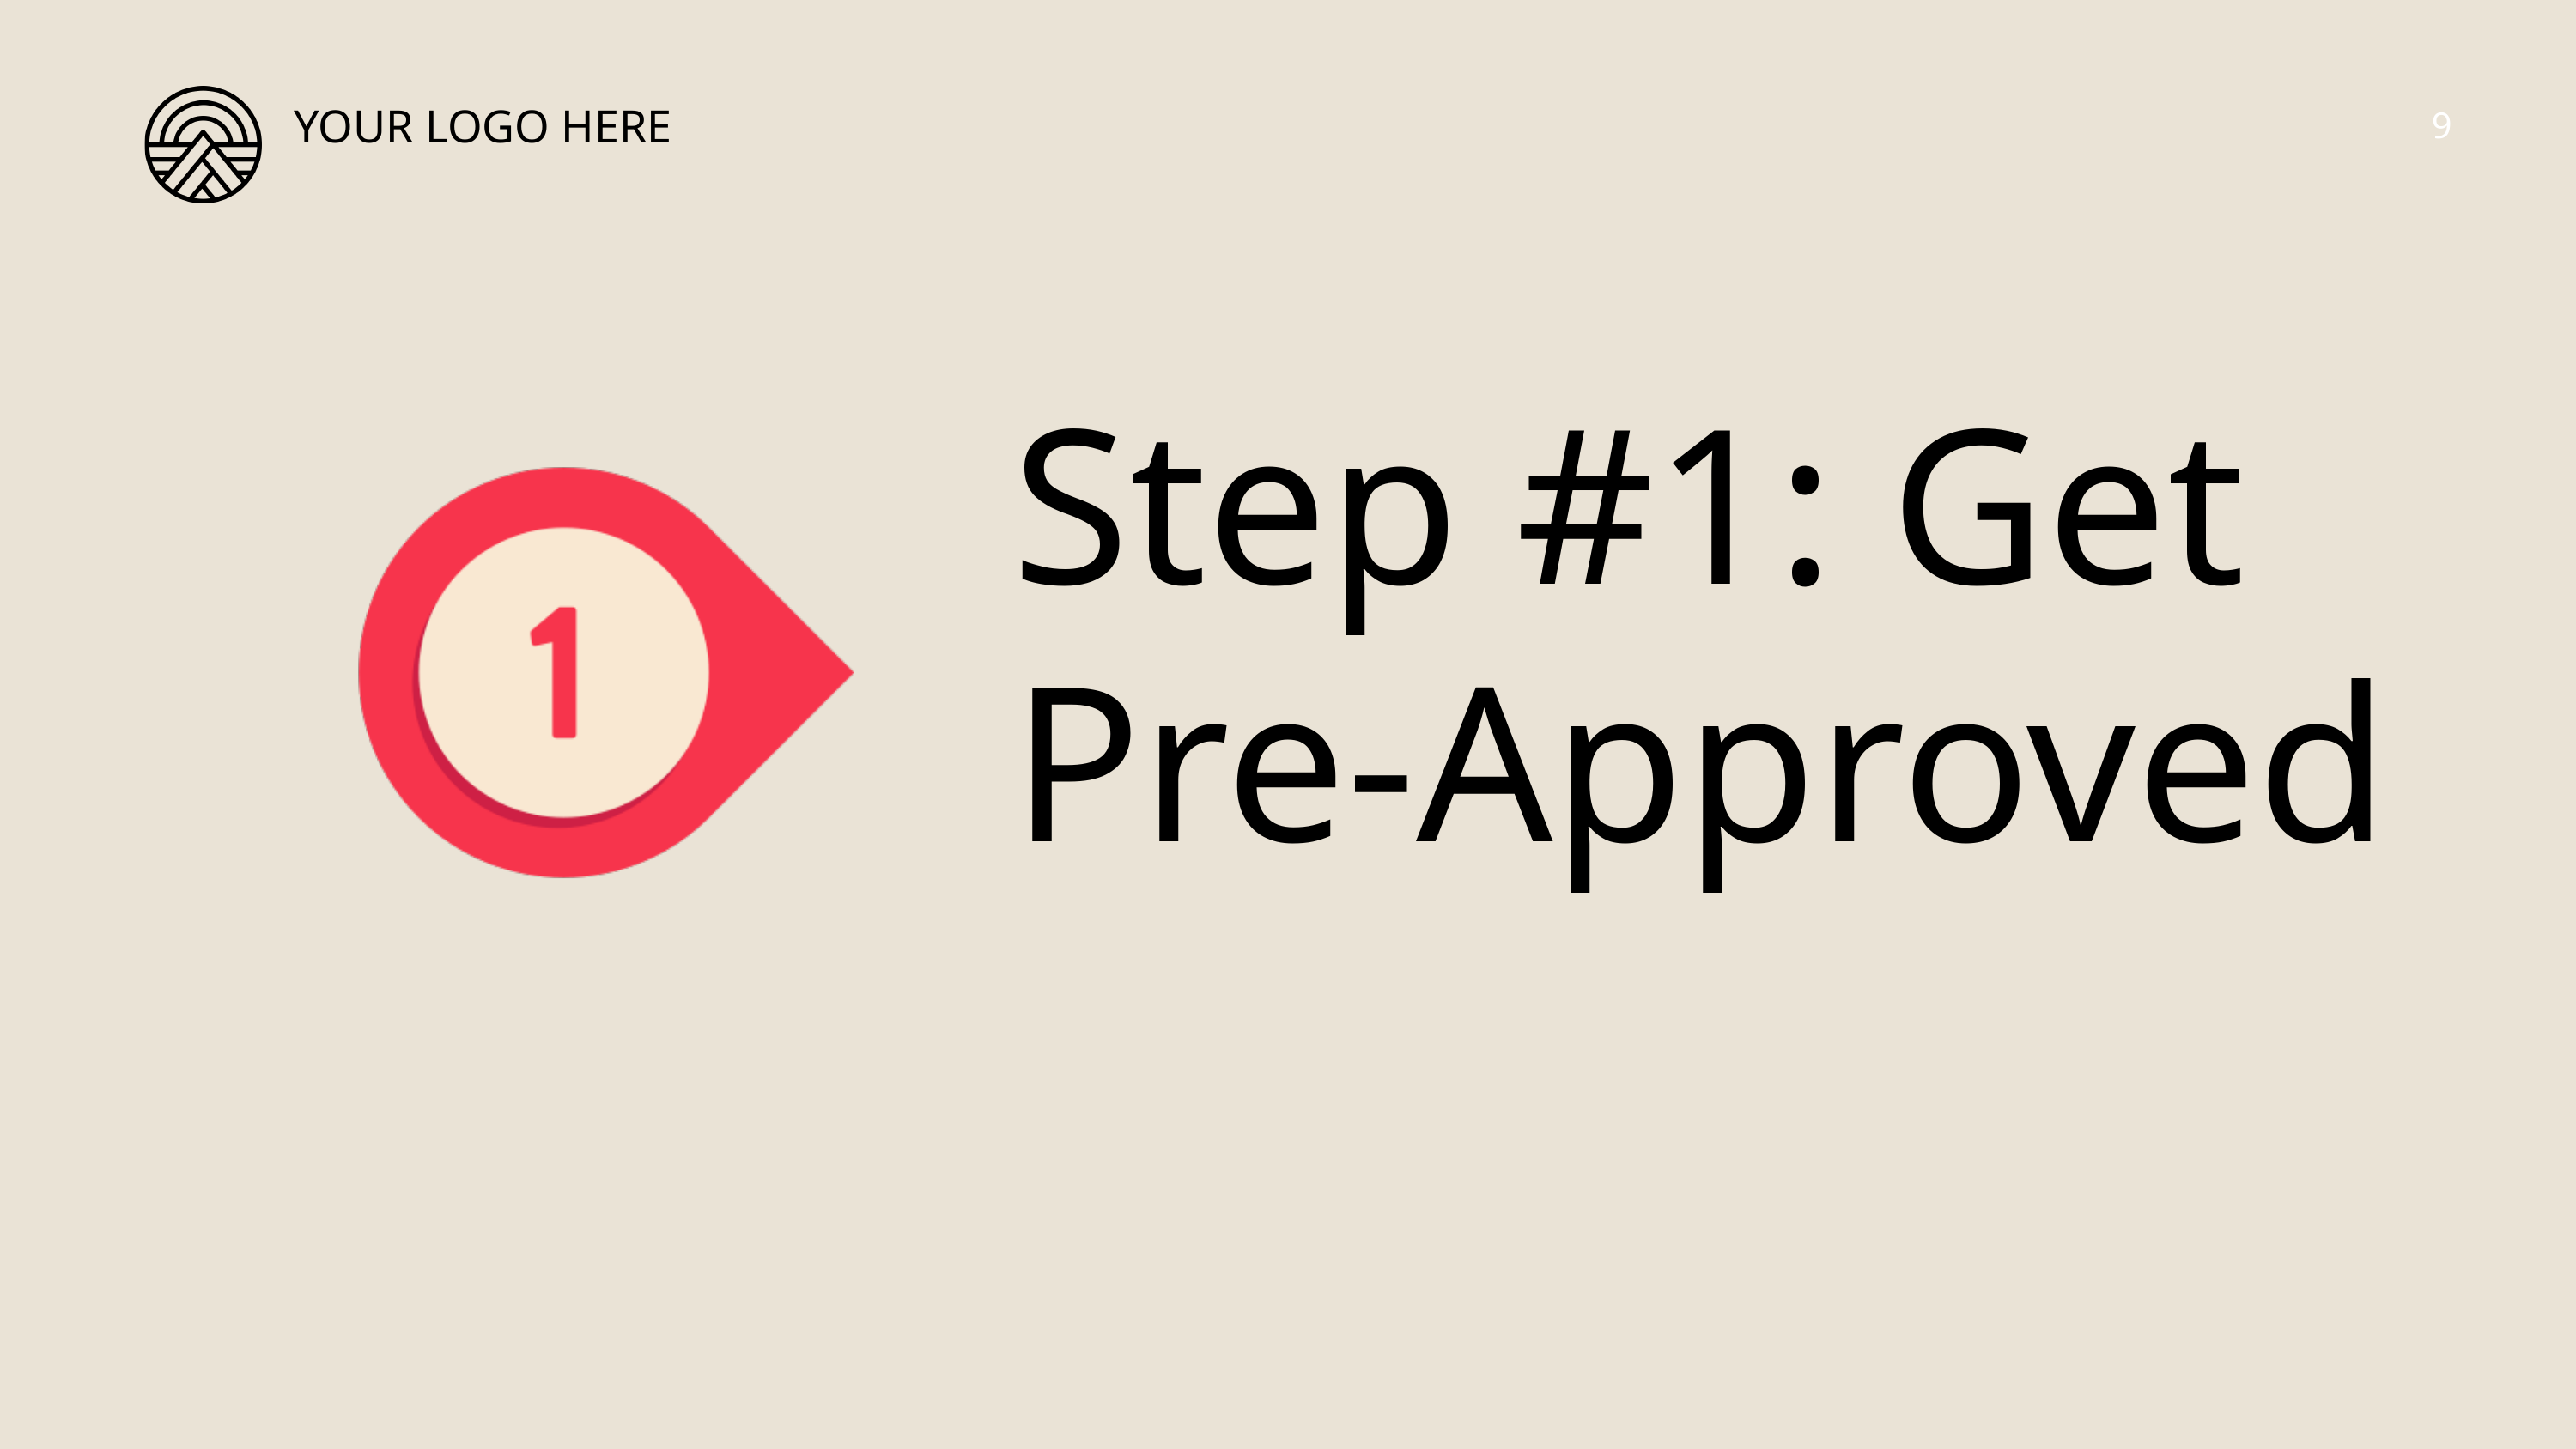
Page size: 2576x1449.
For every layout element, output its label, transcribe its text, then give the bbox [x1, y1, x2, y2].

text_box 9 [2431, 95, 2452, 146]
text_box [144, 86, 777, 203]
text_box [274, 383, 854, 963]
text_box Step #1: Get Pre-Approved [1012, 369, 2473, 885]
